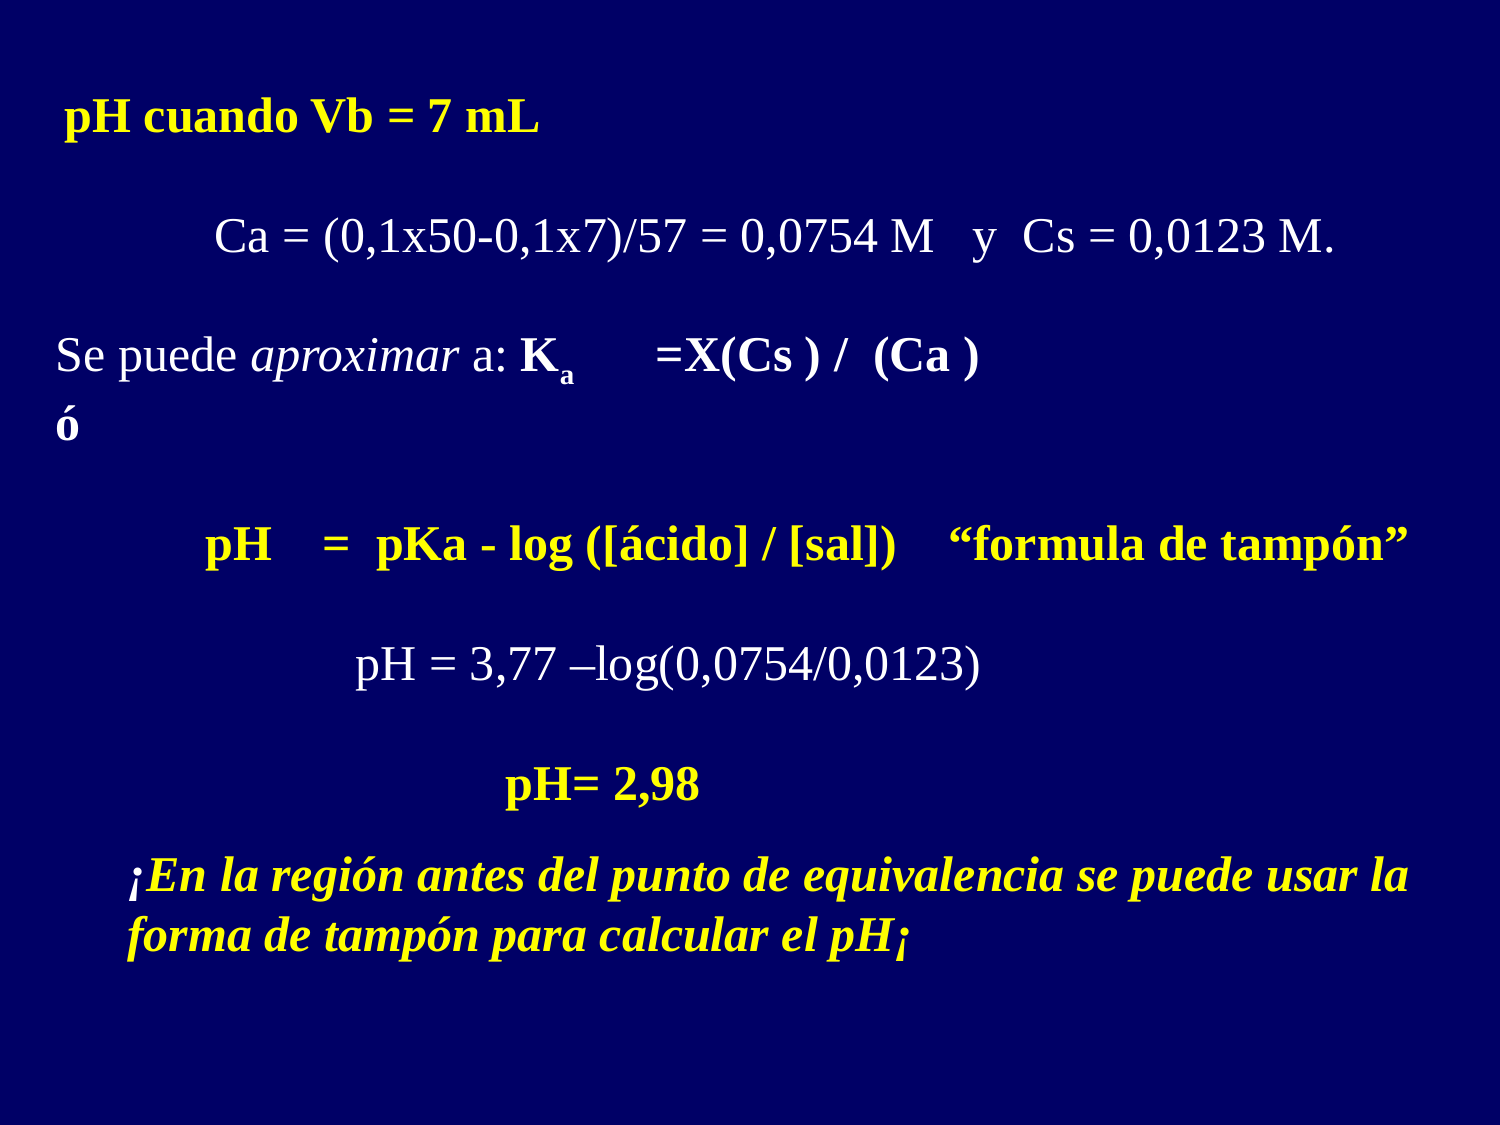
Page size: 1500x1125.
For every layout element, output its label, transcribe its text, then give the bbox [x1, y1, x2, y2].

text_box Se puede aproximar a: Ka =X(Cs ) / (Ca ) ó pH = pKa - log ([ácido] / [sal]) “formula de tampón” pH = 3,77 –log(0,0754/0,0123) pH= 2,98 [41, 314, 1454, 818]
text_box ¡En la región antes del punto de equivalencia se puede usar la forma de tampón para calcular el pH¡ [112, 834, 1500, 969]
text_box pH cuando Vb = 7 mL Ca = (0,1x50-0,1x7)/57 = 0,0754 M y Cs = 0,0123 M. [50, 74, 1436, 270]
